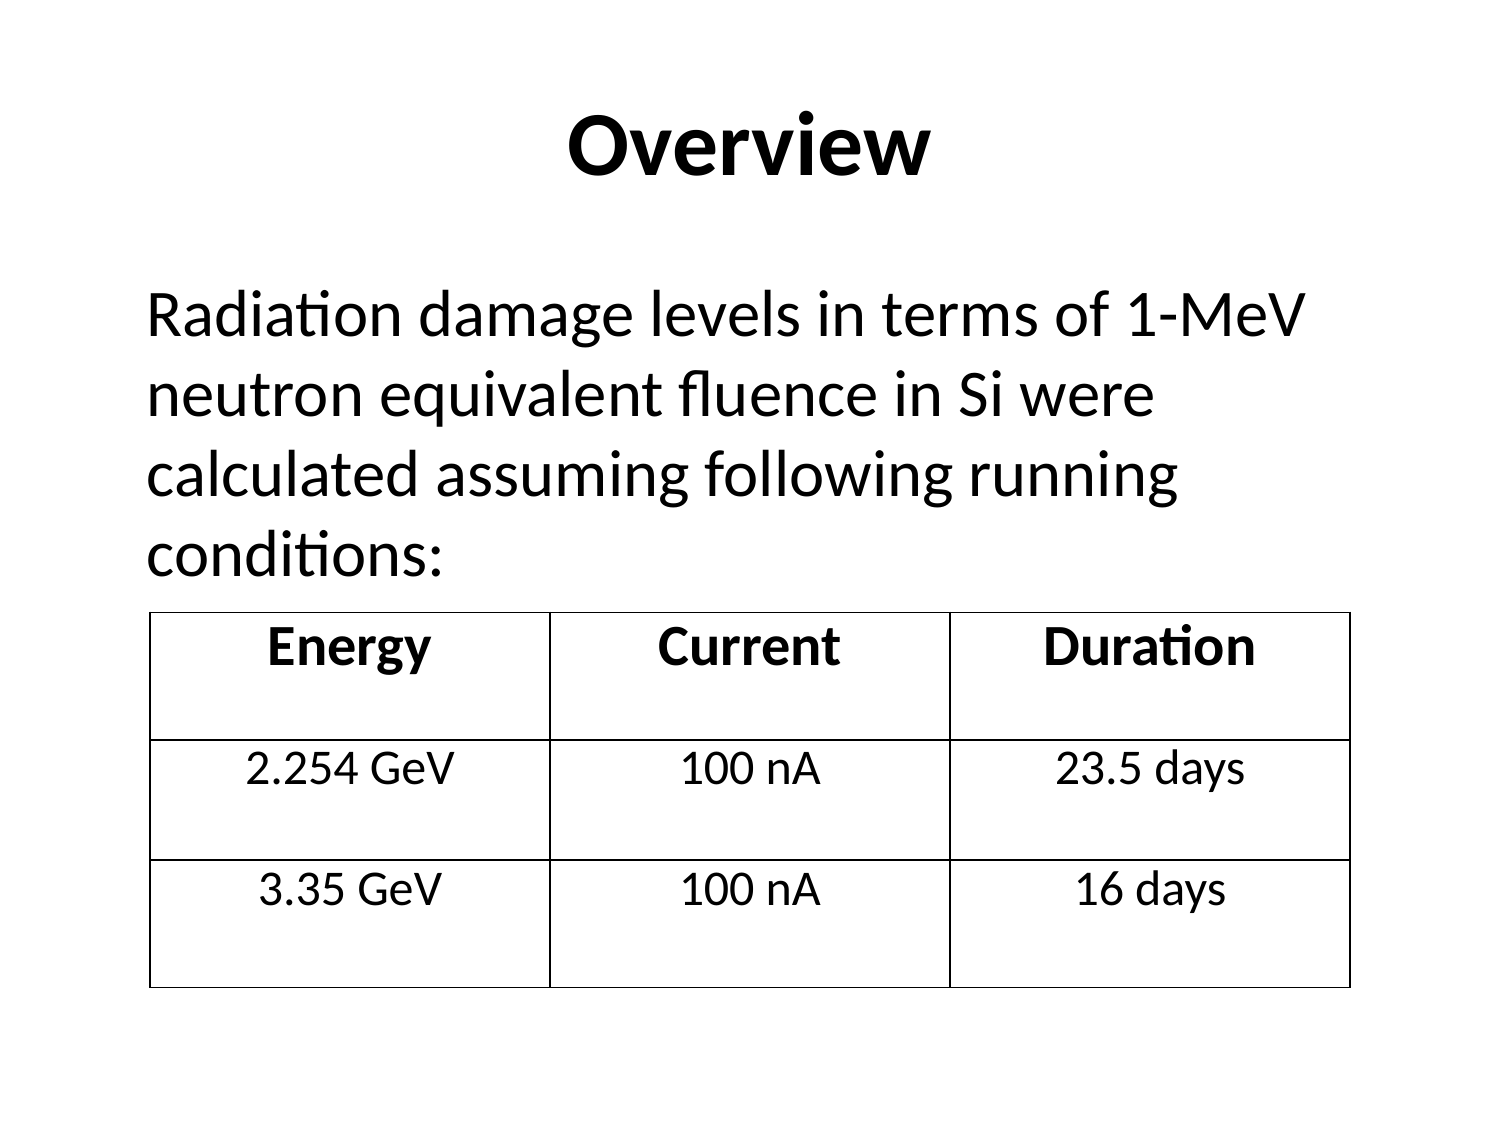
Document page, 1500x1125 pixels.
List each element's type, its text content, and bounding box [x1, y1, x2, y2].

table_cell 2.254 GeV [151, 741, 549, 859]
table_header Energy [151, 613, 549, 739]
title Overview [75, 45, 1425, 233]
table_cell 3.35 GeV [151, 861, 549, 987]
table_cell 100 nA [551, 861, 949, 987]
list Radiation damage levels in terms of 1-MeV neutron equivalent fluence in Si were calculated assuming following running conditions: [75, 262, 1425, 1005]
table_cell 23.5 days [951, 741, 1349, 859]
table_cell 16 days [951, 861, 1349, 987]
table_header Duration [951, 613, 1349, 739]
table_header Current [551, 613, 949, 739]
table_cell 100 nA [551, 741, 949, 859]
